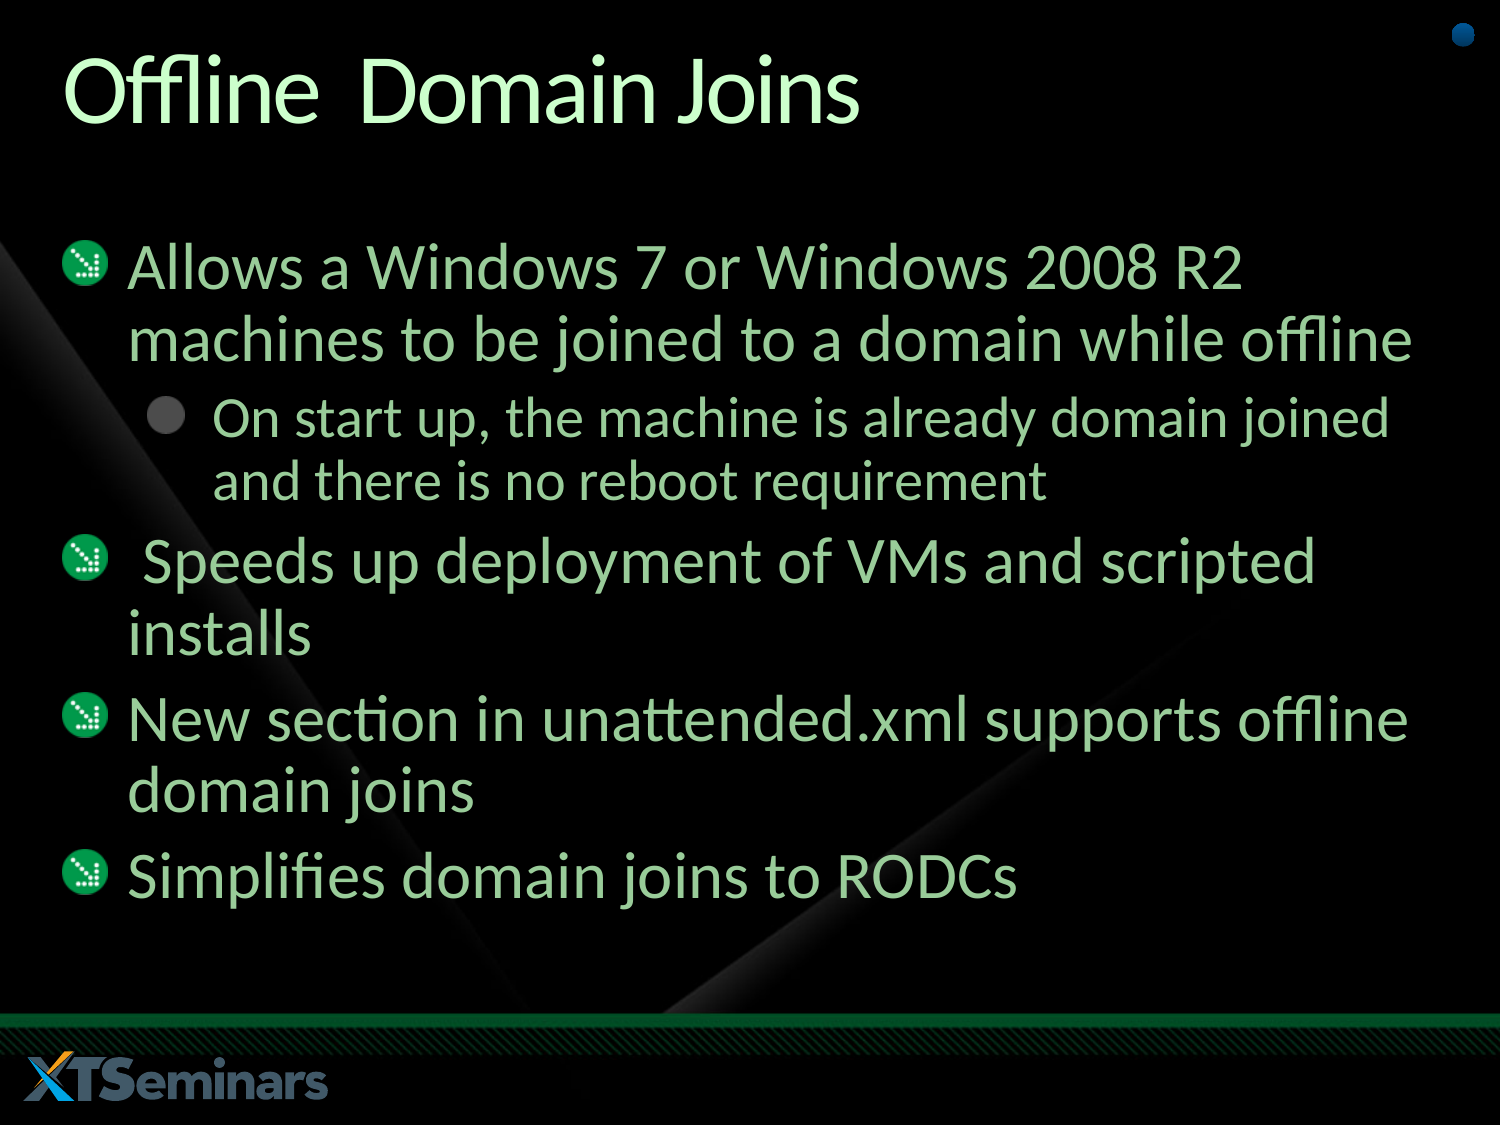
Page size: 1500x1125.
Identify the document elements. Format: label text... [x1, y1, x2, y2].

picture [0, 0, 1500, 1125]
title Offline Domain Joins [62, 37, 1438, 147]
text_box [1451, 23, 1475, 47]
list Allows a Windows 7 or Windows 2008 R2 machines to be joined to a domain while offline On start up, the machine is already domain joined and there is no reboot requirement Speeds up deployment of VMs and scripted installs New section in unattended.xml supports offline domain joins Simplifies domain joins to RODCs [62, 231, 1438, 595]
